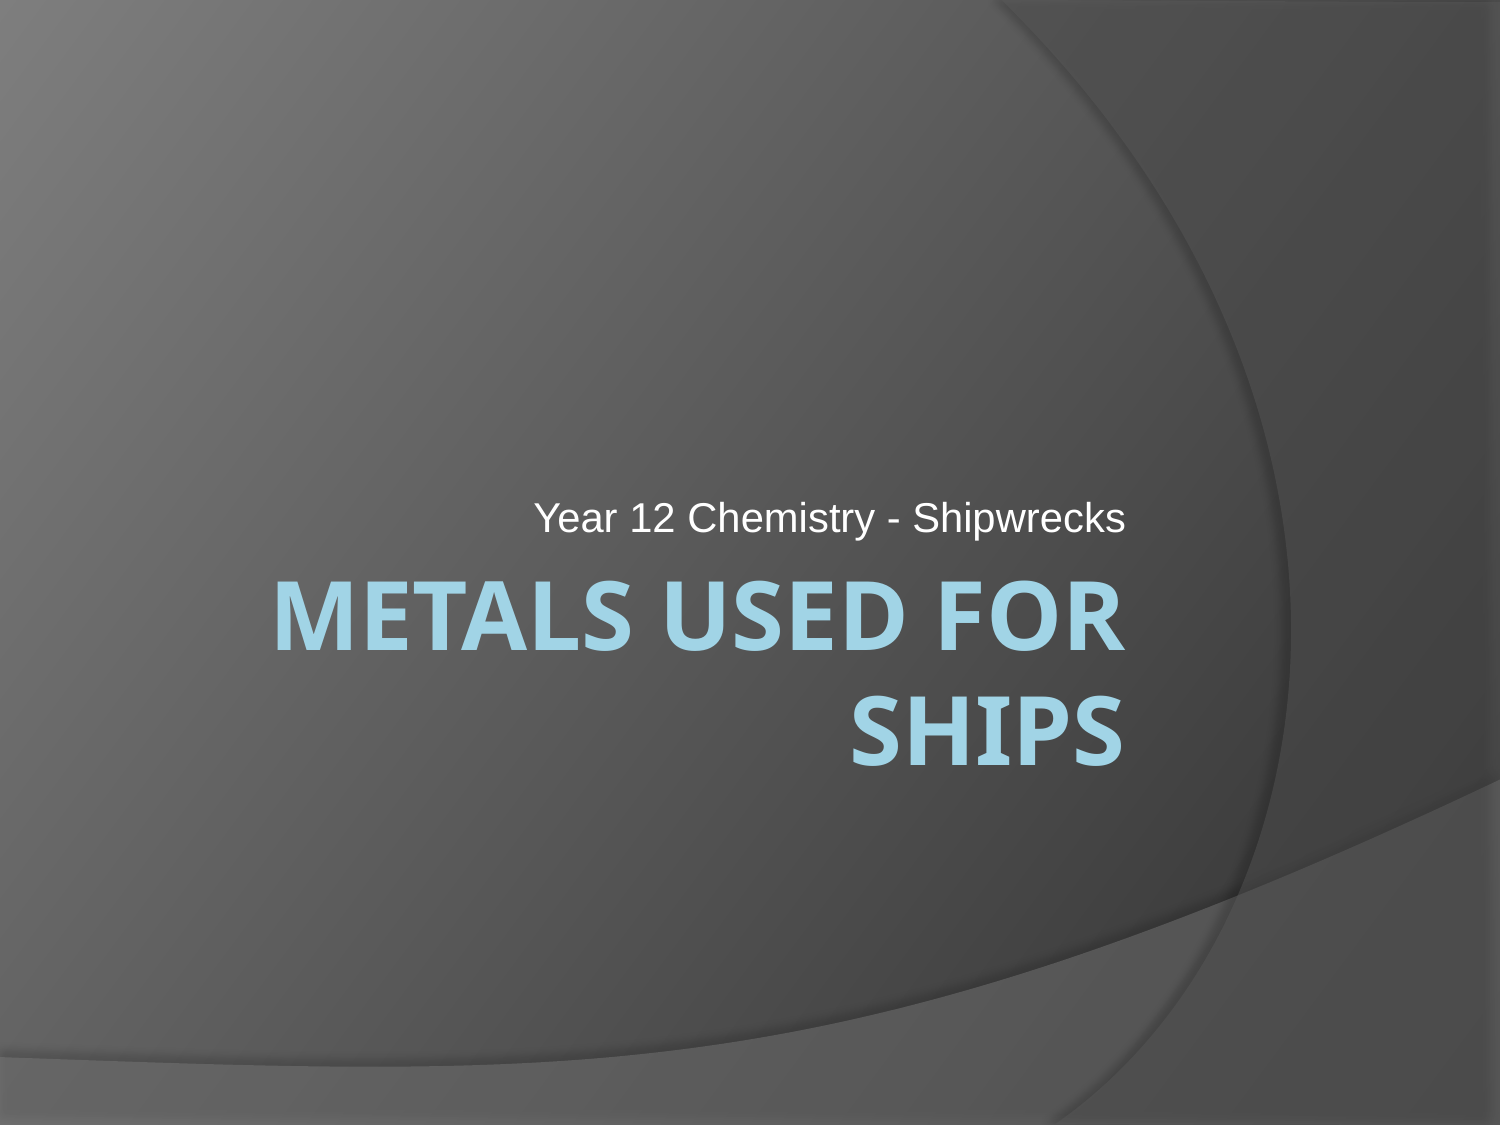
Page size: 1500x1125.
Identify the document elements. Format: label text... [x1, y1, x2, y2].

subtitle Year 12 Chemistry - Shipwrecks [71, 253, 1134, 541]
title Metals used for ships [70, 547, 1134, 925]
